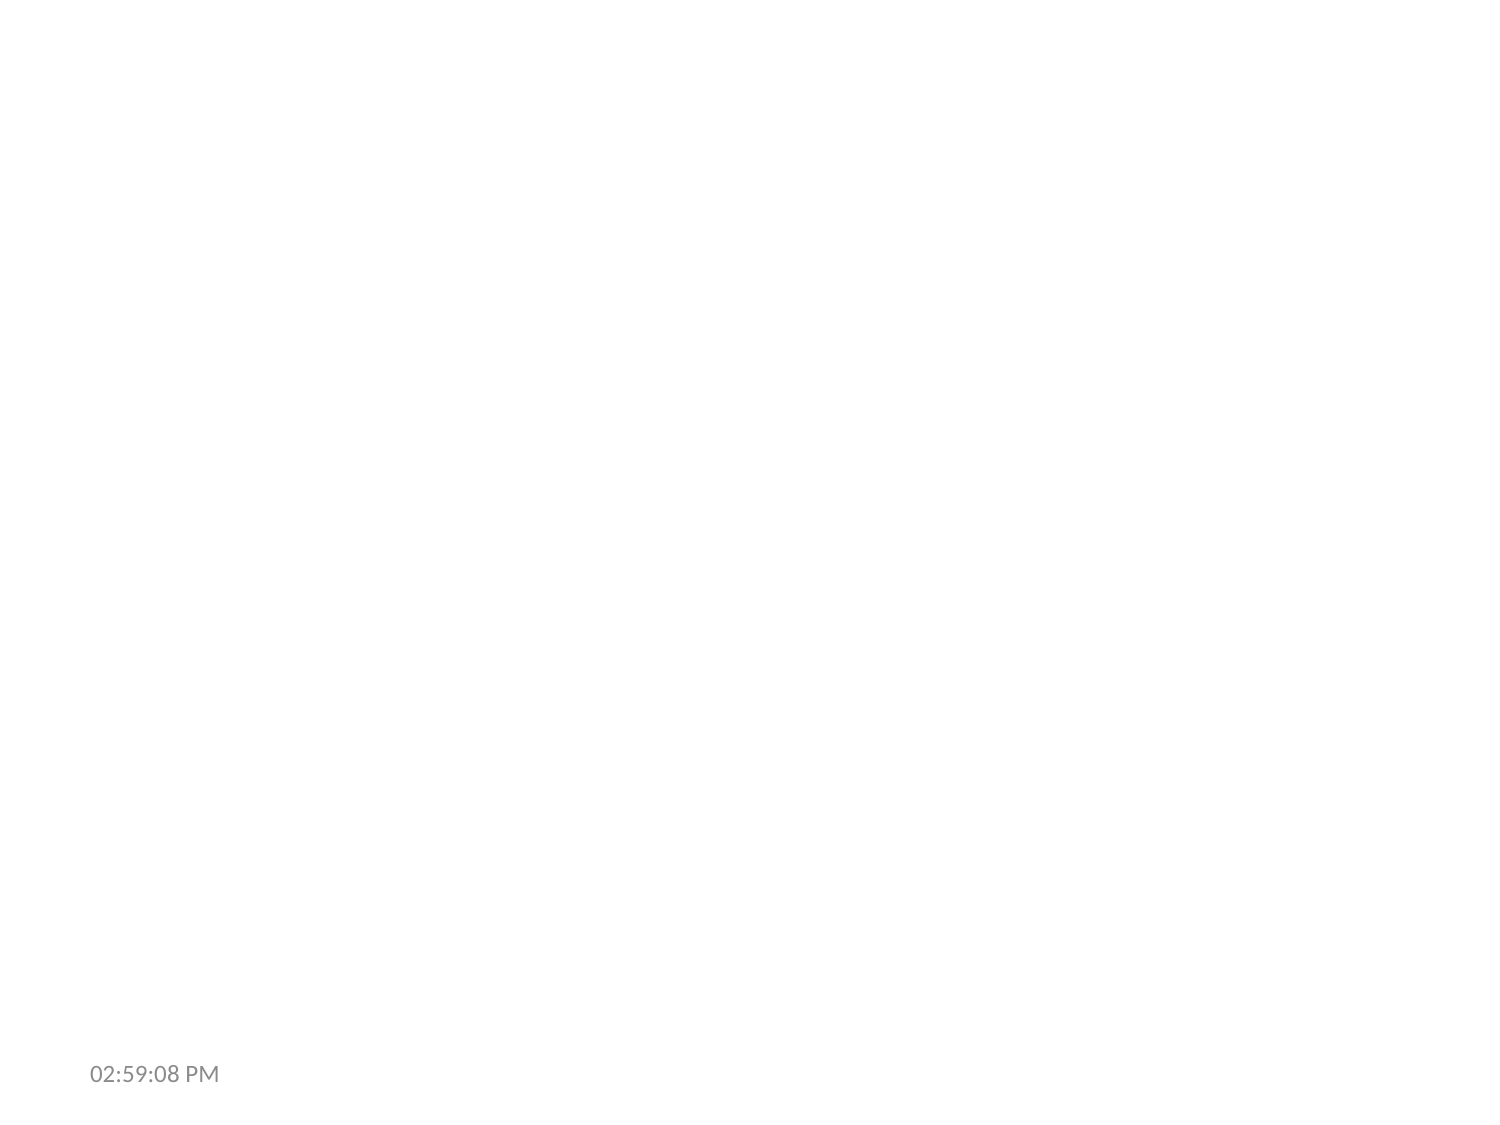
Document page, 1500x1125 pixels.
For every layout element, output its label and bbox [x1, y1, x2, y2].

slide_number [75, 1042, 425, 1103]
